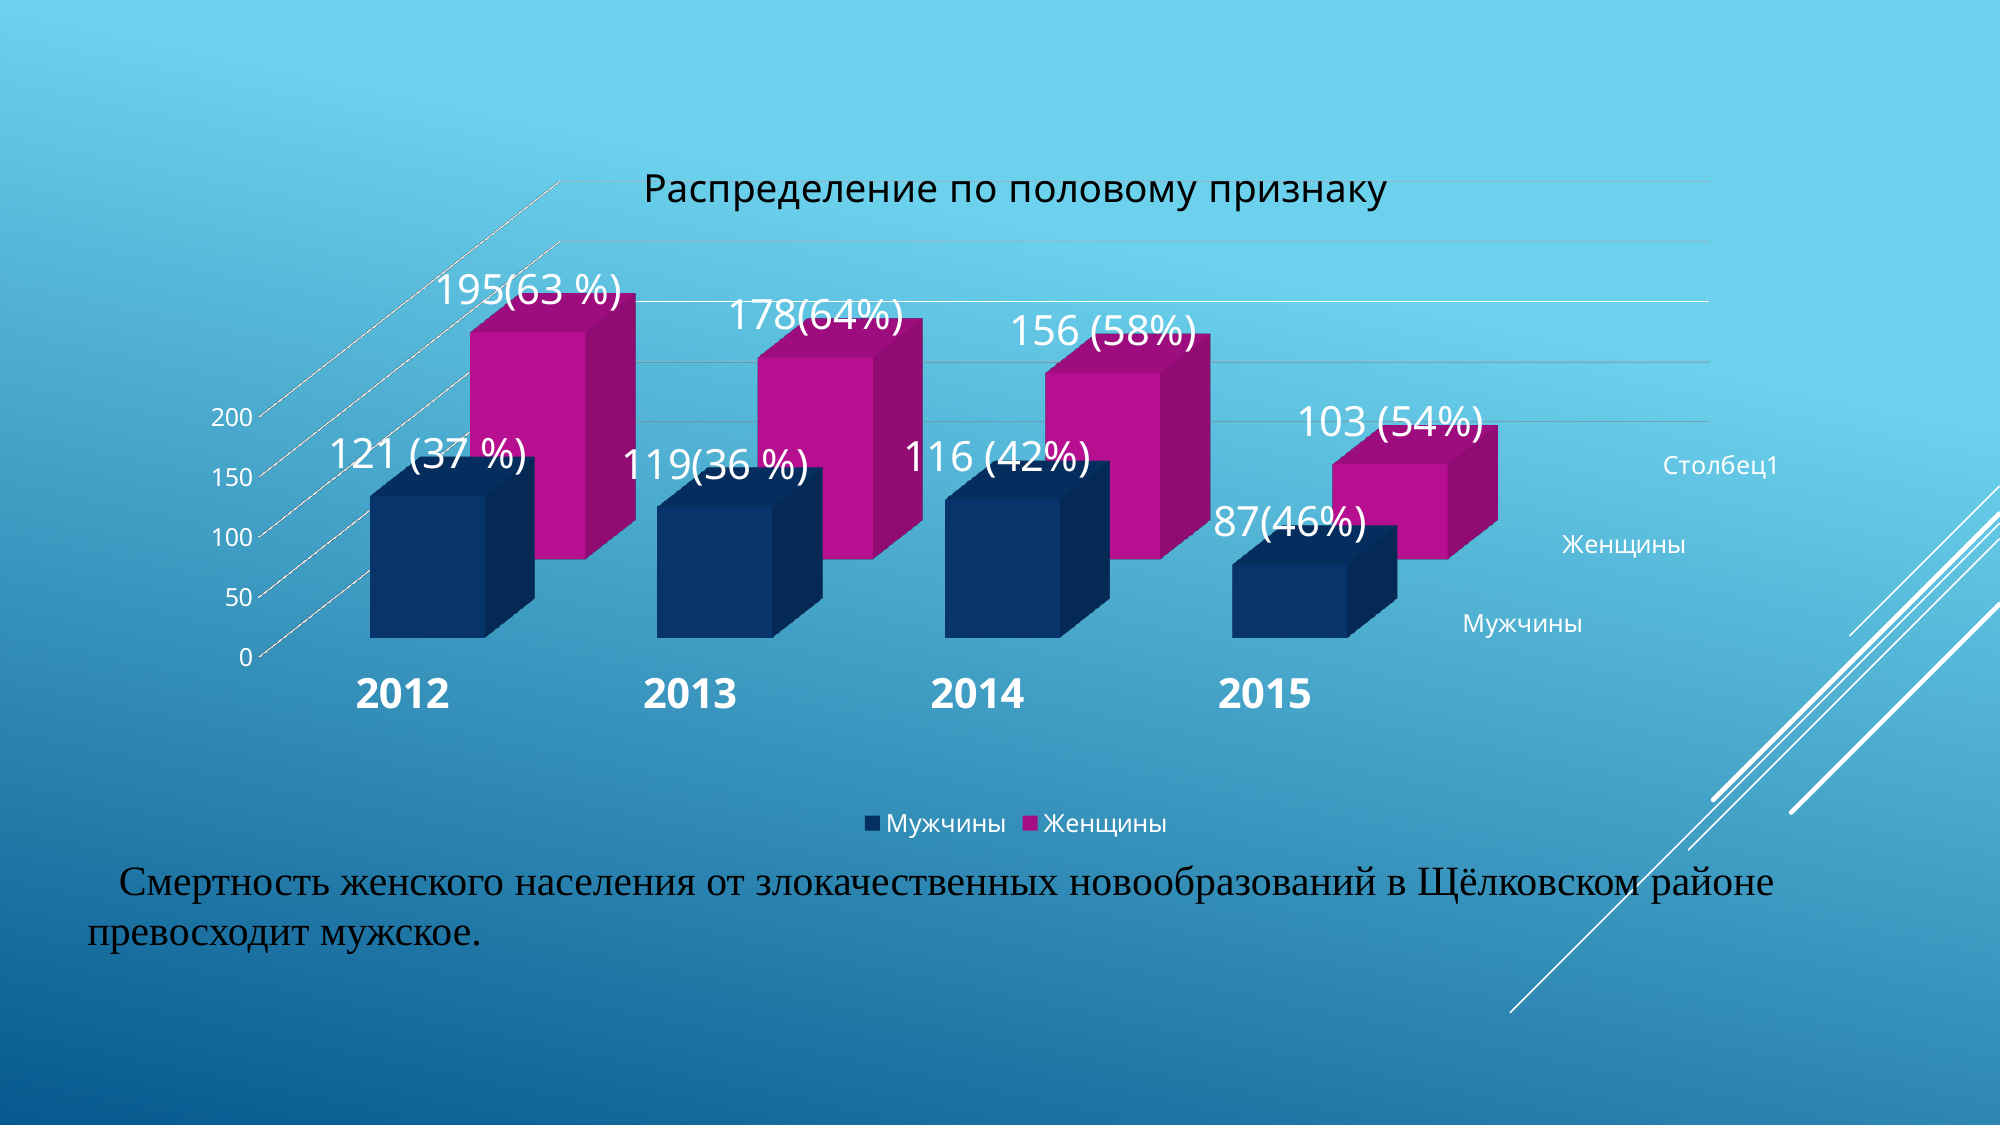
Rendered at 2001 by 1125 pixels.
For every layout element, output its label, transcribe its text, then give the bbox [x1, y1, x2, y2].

text_box Смертность женского населения от злокачественных новообразований в Щёлковском районе превосходит мужское. [72, 846, 1862, 962]
chart [94, 125, 1938, 847]
